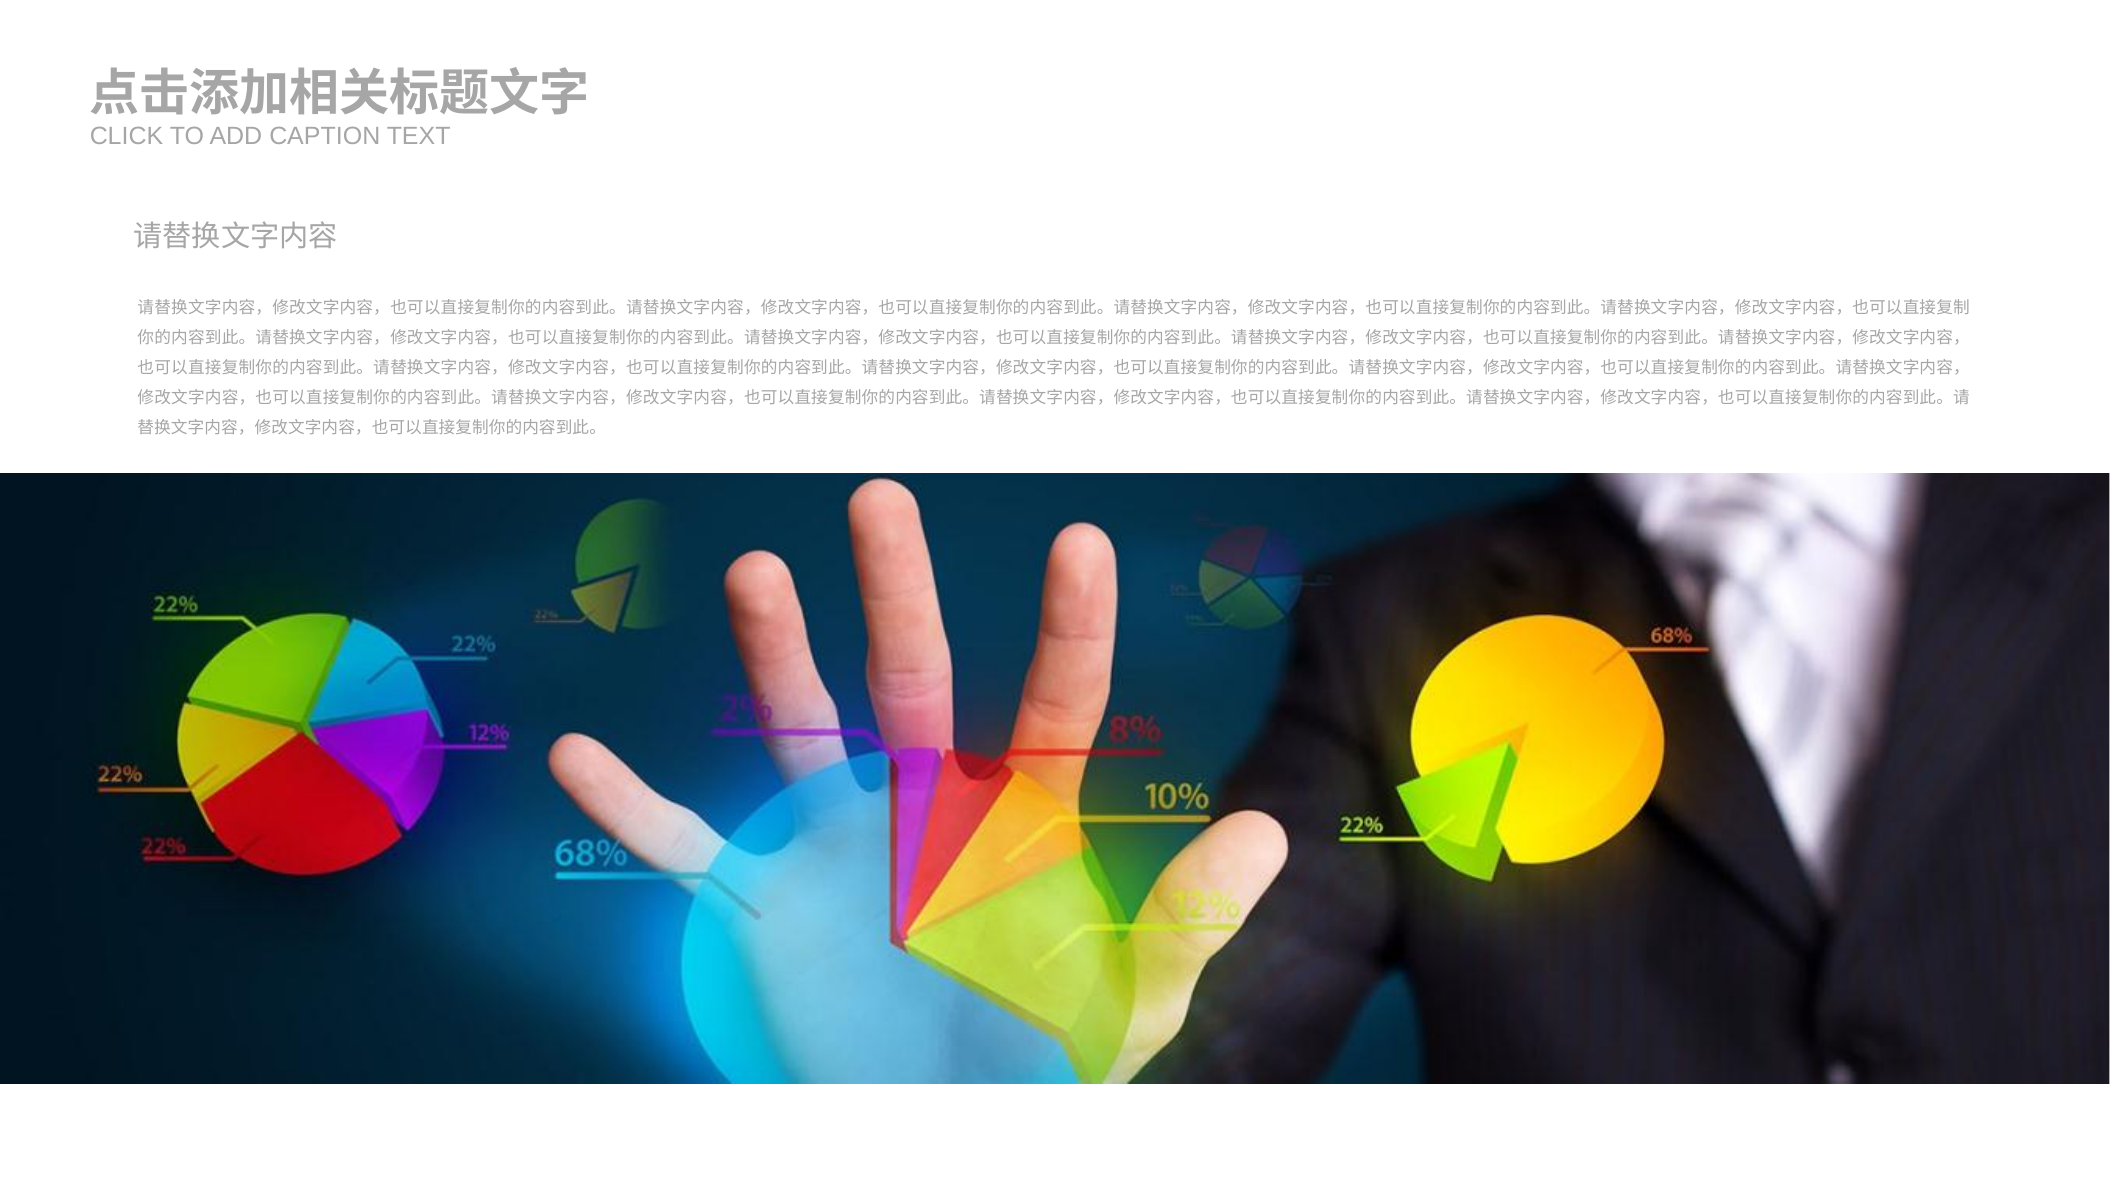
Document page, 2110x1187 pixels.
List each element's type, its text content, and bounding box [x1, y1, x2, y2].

text_box 点击添加相关标题文字 [89, 60, 618, 121]
text_box [0, 472, 2110, 1085]
text_box 请替换文字内容，修改文字内容，也可以直接复制你的内容到此。请替换文字内容，修改文字内容，也可以直接复制你的内容到此。请替换文字内容，修改文字内容，也可以直接复制你的内容到此。请替换文字内容，修改文字内容，也可以直接复制你的内容到此。请替换文字内容，修改文字内容，也可以直接复制你的内容到此。请替换文字内容，修改文字内容，也可以直接复制你的内容到此。请替换文字内容，修改文字内容，也可以直接复制你的内容到此。请替换文字内容，修改文字内容，也可以直接复制你的内容到此。请替换文字内容，修改文字内容，也可以直接复制你的内容到此。请替换文字内容，修改文字内容，也可以直接复制你的内容到此。请替换文字内容，修改文字内容，也可以直接复制你的内容到此。请替换文字内容，修改文字内容，也可以直接复制你的内容到此。请替换文字内容，修改文字内容，也可以直接复制你的内容到此。请替换文字内容，修改文字内容，也可以直接复制你的内容到此。请替换文字内容，修改文字内容，也可以直接复制你的内容到此。请替换文字内容，修改文字内容，也可以直接复制你的内容到此。 [137, 287, 1972, 437]
text_box CLICK TO ADD CAPTION TEXT [89, 119, 524, 150]
text_box 请替换文字内容 [133, 216, 394, 252]
